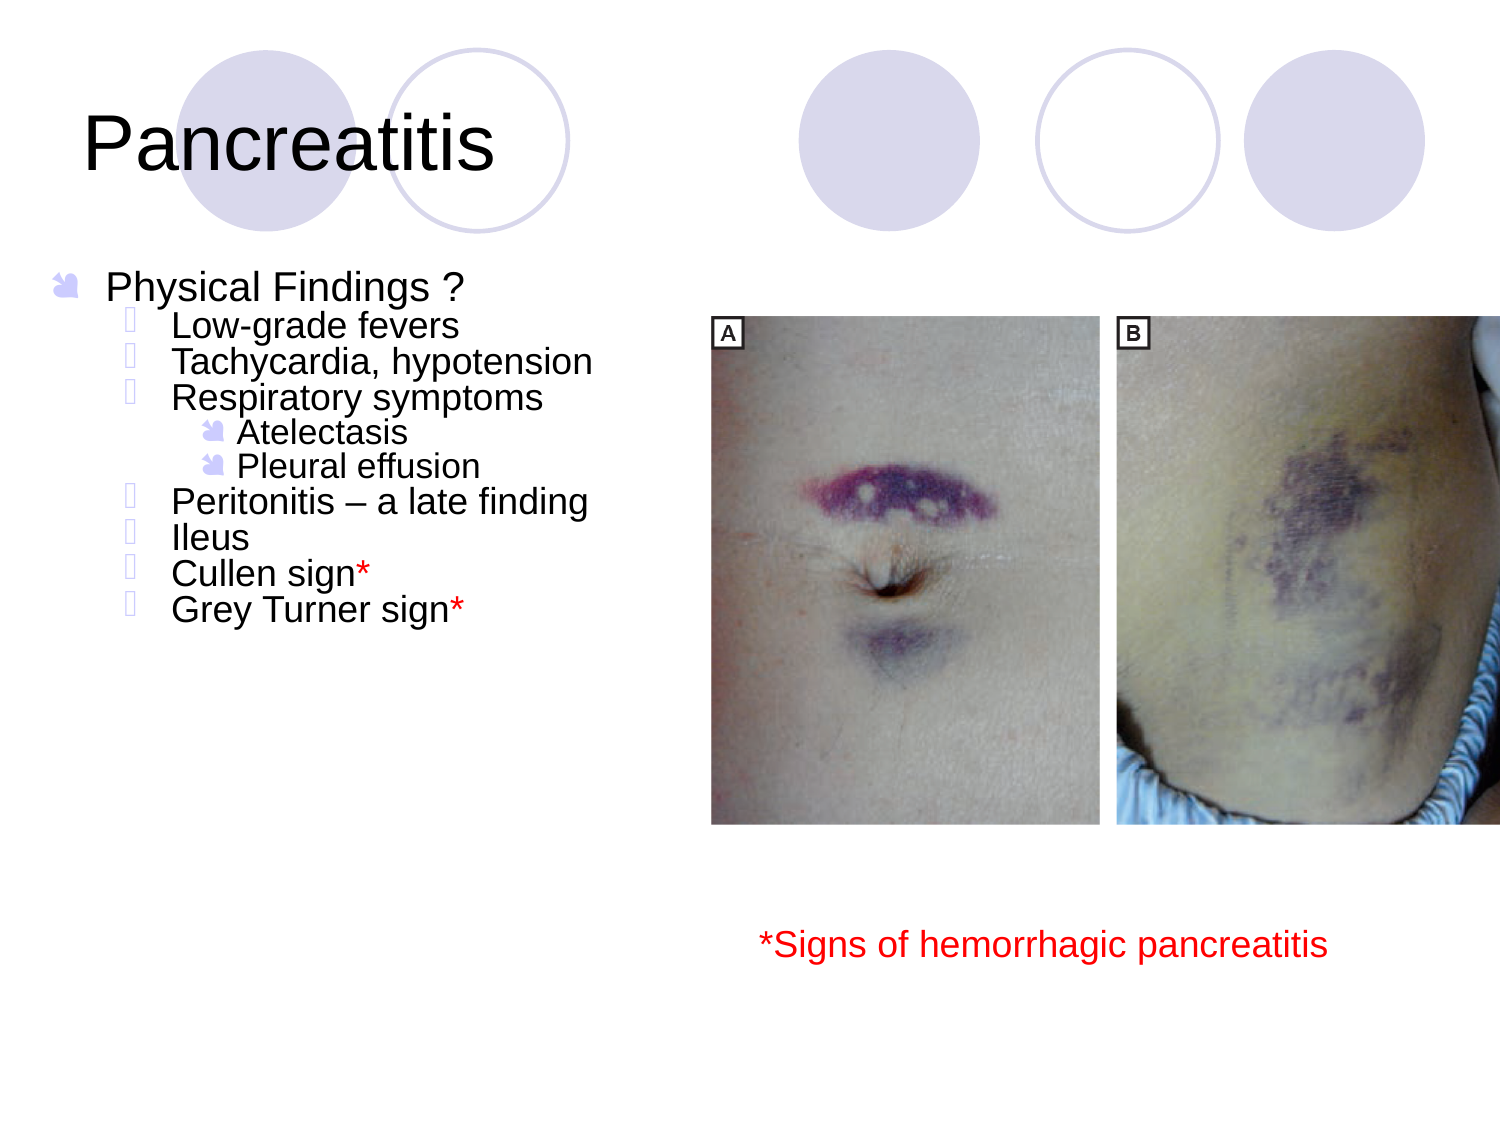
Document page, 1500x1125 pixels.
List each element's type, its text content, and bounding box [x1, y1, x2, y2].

text_box *Signs of hemorrhagic pancreatitis [751, 912, 1337, 973]
title Pancreatitis [74, 44, 1426, 234]
list Physical Findings ? Low-grade fevers Tachycardia, hypotension Respiratory symptoms Atelectasis Pleural effusion Peritonitis – a late finding Ileus Cullen sign* Grey Turner sign* [41, 261, 705, 1007]
picture [699, 306, 1500, 835]
